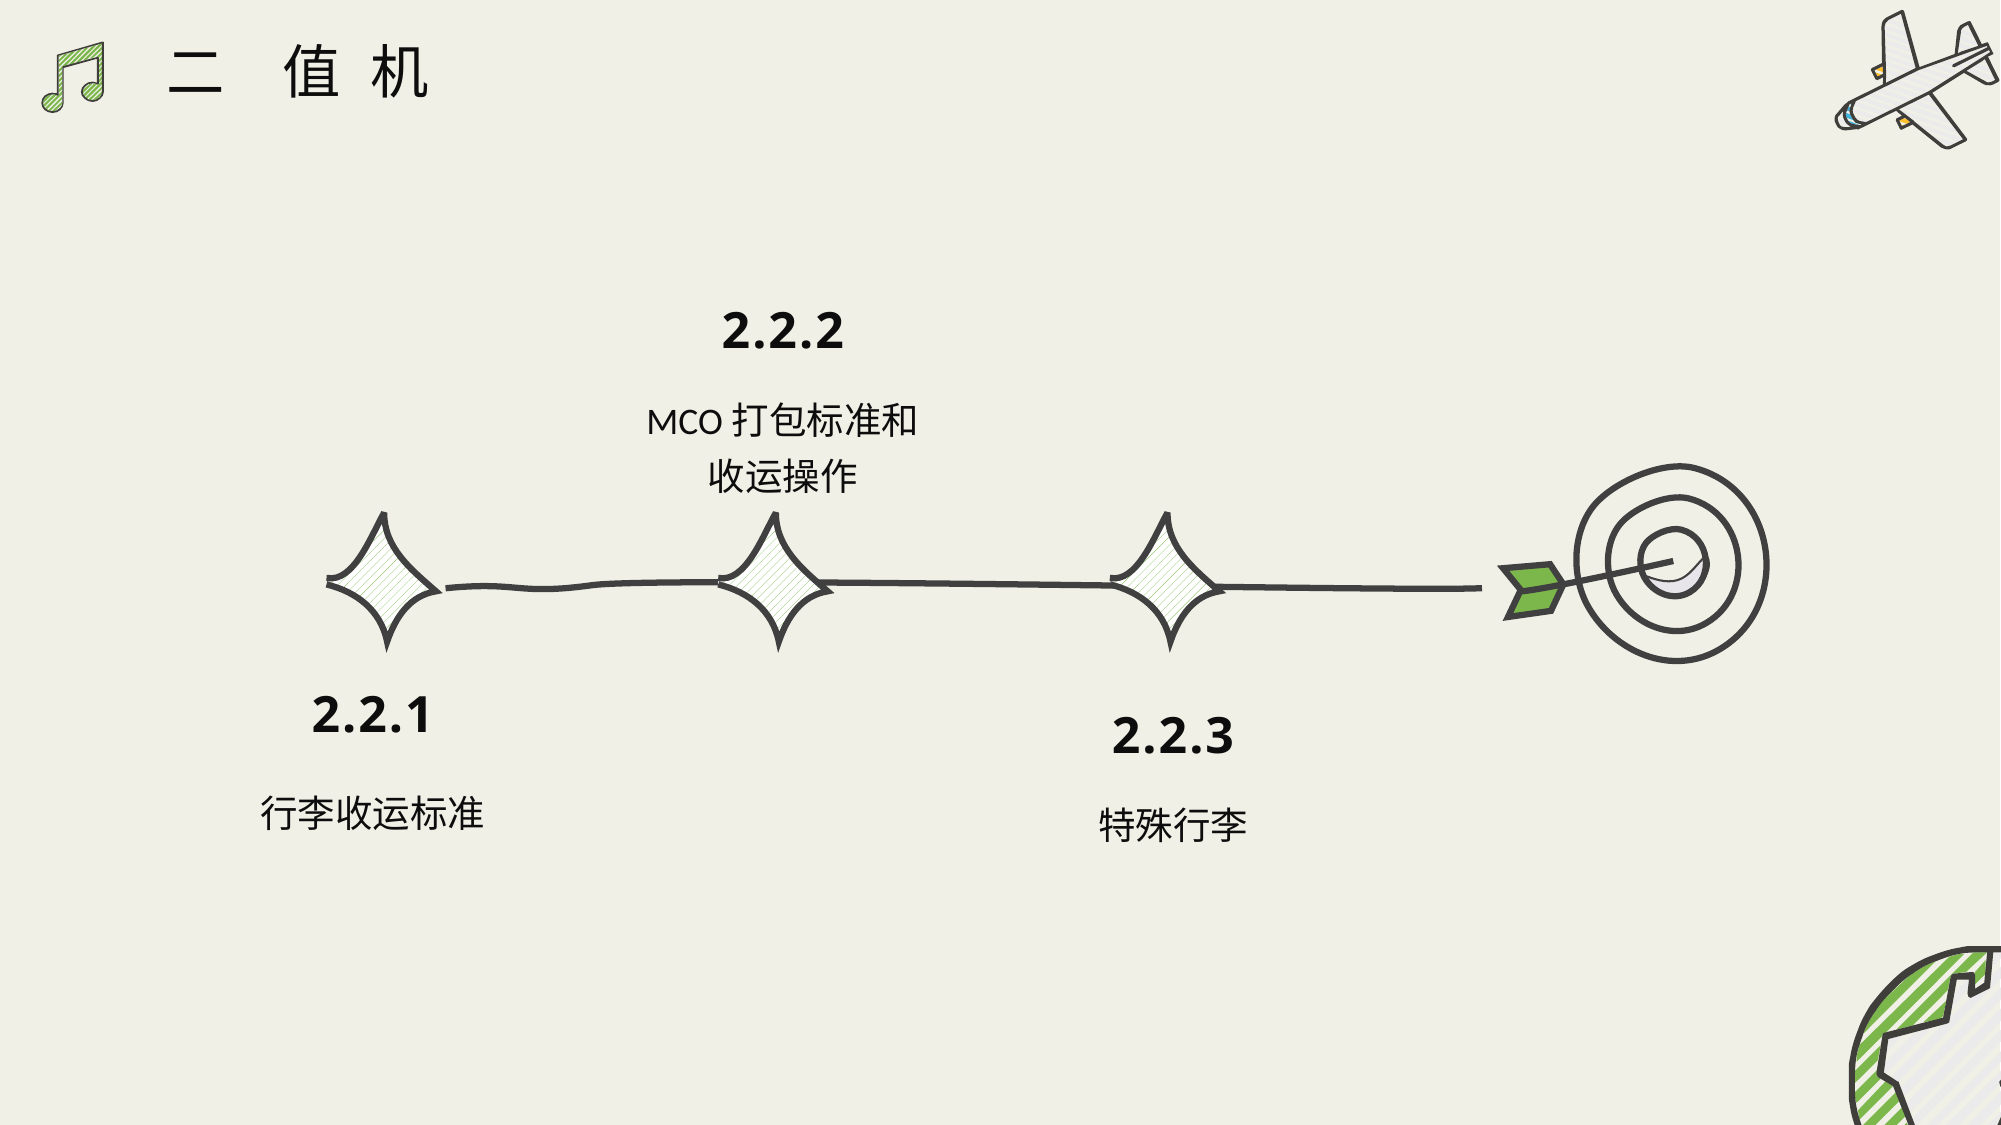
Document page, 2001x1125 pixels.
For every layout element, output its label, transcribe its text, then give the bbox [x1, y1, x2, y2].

picture [1848, 946, 2000, 1125]
text_box [445, 582, 729, 590]
text_box 二 值 机 [151, 27, 444, 113]
text_box [326, 512, 437, 642]
text_box MCO打包标准和收运操作 [614, 378, 952, 506]
text_box [718, 512, 828, 642]
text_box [1527, 451, 1761, 687]
text_box 2.2.3 [1048, 695, 1298, 771]
text_box [1109, 512, 1220, 642]
text_box 2.2.1 [248, 674, 497, 750]
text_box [41, 41, 104, 114]
text_box 行李收运标准 [204, 771, 542, 843]
text_box 特殊行李 [1004, 783, 1342, 855]
text_box 2.2.2 [658, 291, 907, 366]
picture [1839, 0, 1987, 172]
text_box [819, 582, 1121, 589]
